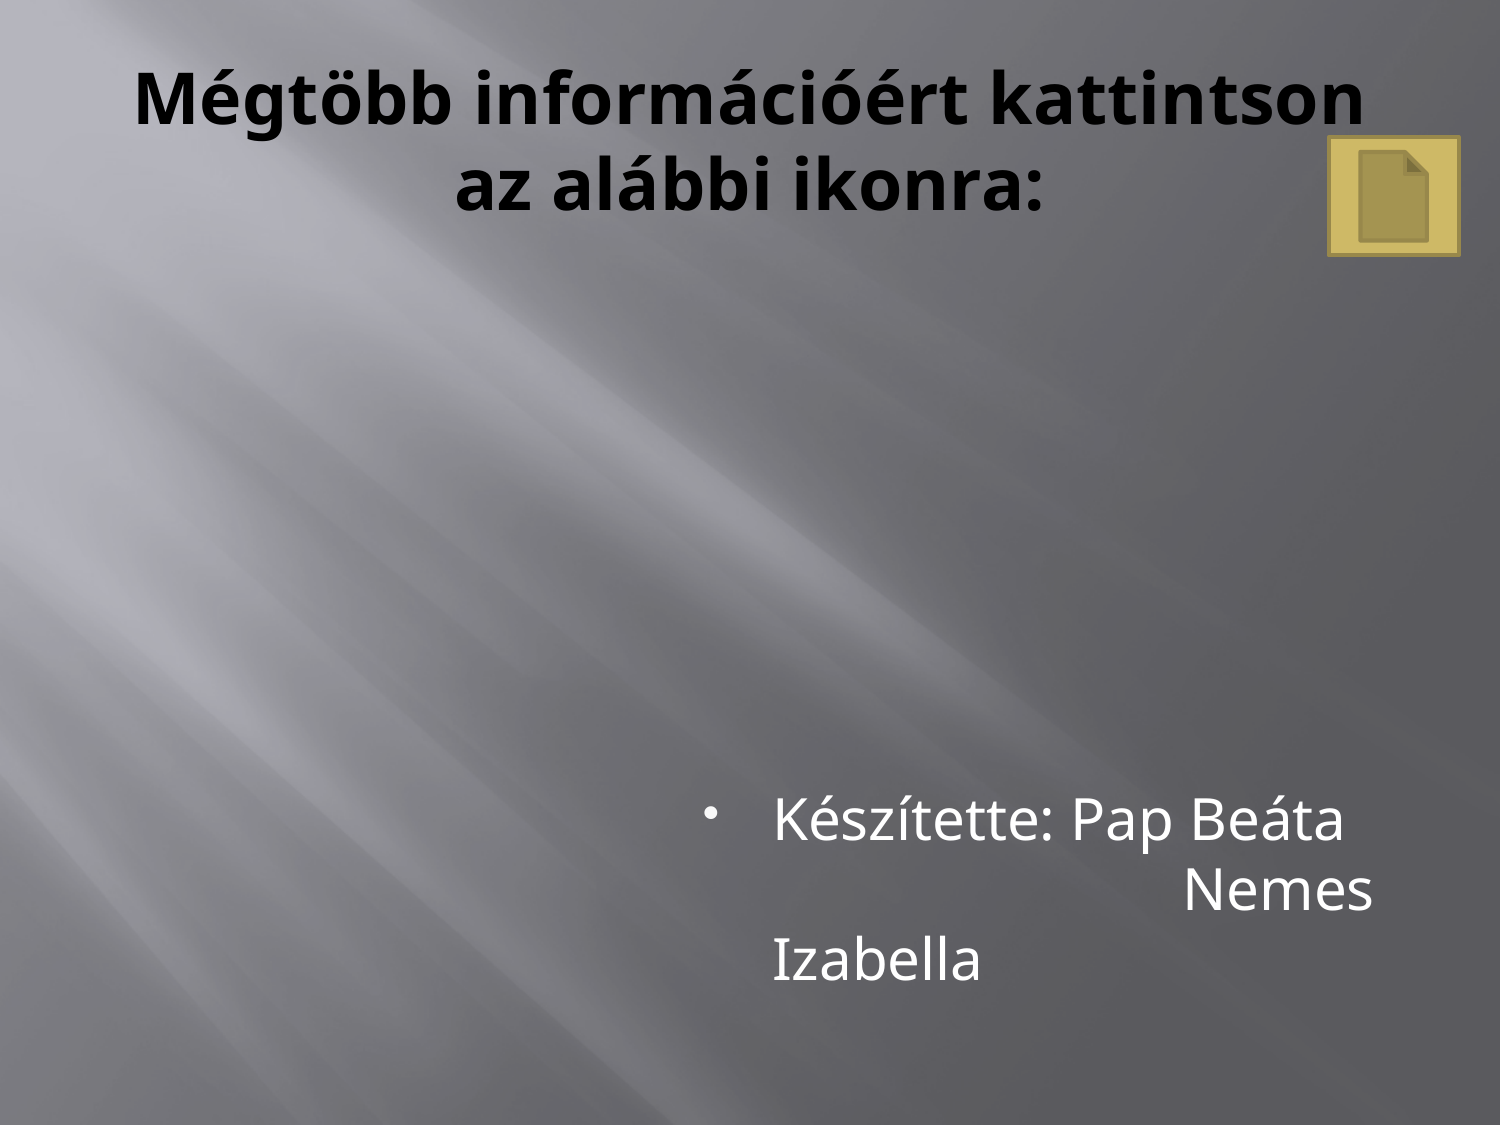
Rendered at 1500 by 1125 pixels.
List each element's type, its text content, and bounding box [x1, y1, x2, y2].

text_box [1327, 135, 1461, 257]
title Mégtöbb információért kattintson az alábbi ikonra: [75, 45, 1425, 233]
list Készítette: Pap Beáta Nemes Izabella [667, 775, 1439, 1087]
